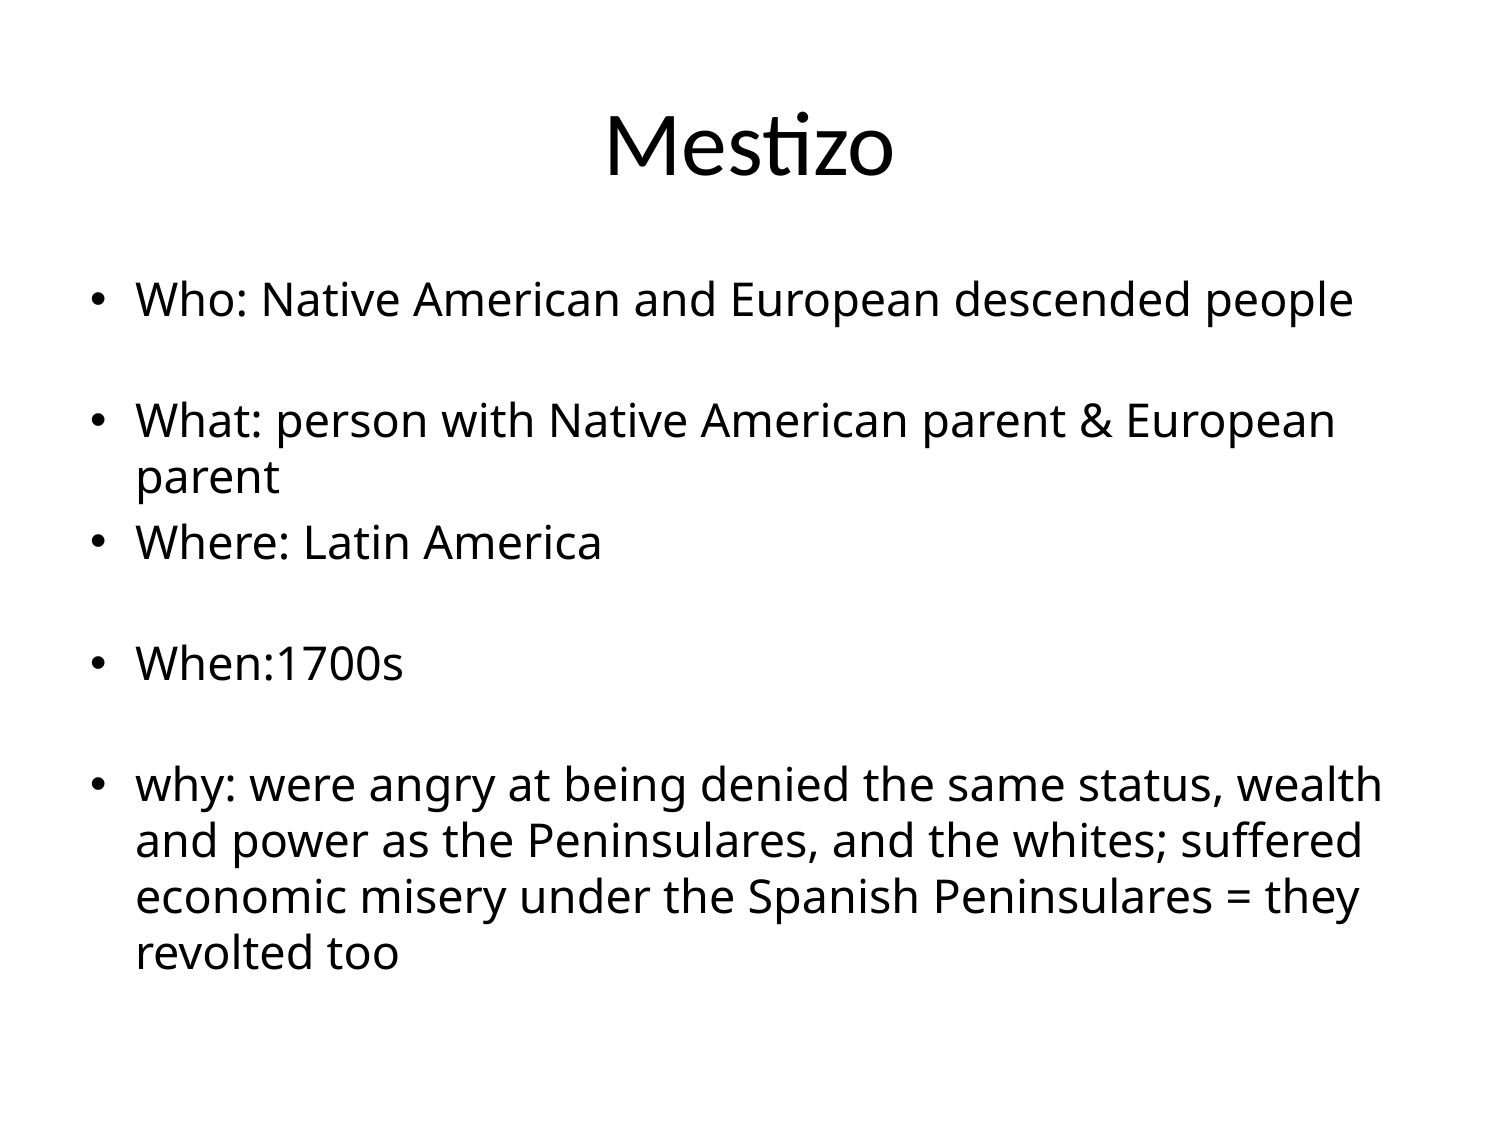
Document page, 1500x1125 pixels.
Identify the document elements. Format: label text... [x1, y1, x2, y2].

title Mestizo [75, 45, 1425, 233]
list Who: Native American and European descended people What: person with Native American parent & European parent Where: Latin America When:1700s why: were angry at being denied the same status, wealth and power as the Peninsulares, and the whites; suffered economic misery under the Spanish Peninsulares = they revolted too [75, 262, 1425, 1005]
